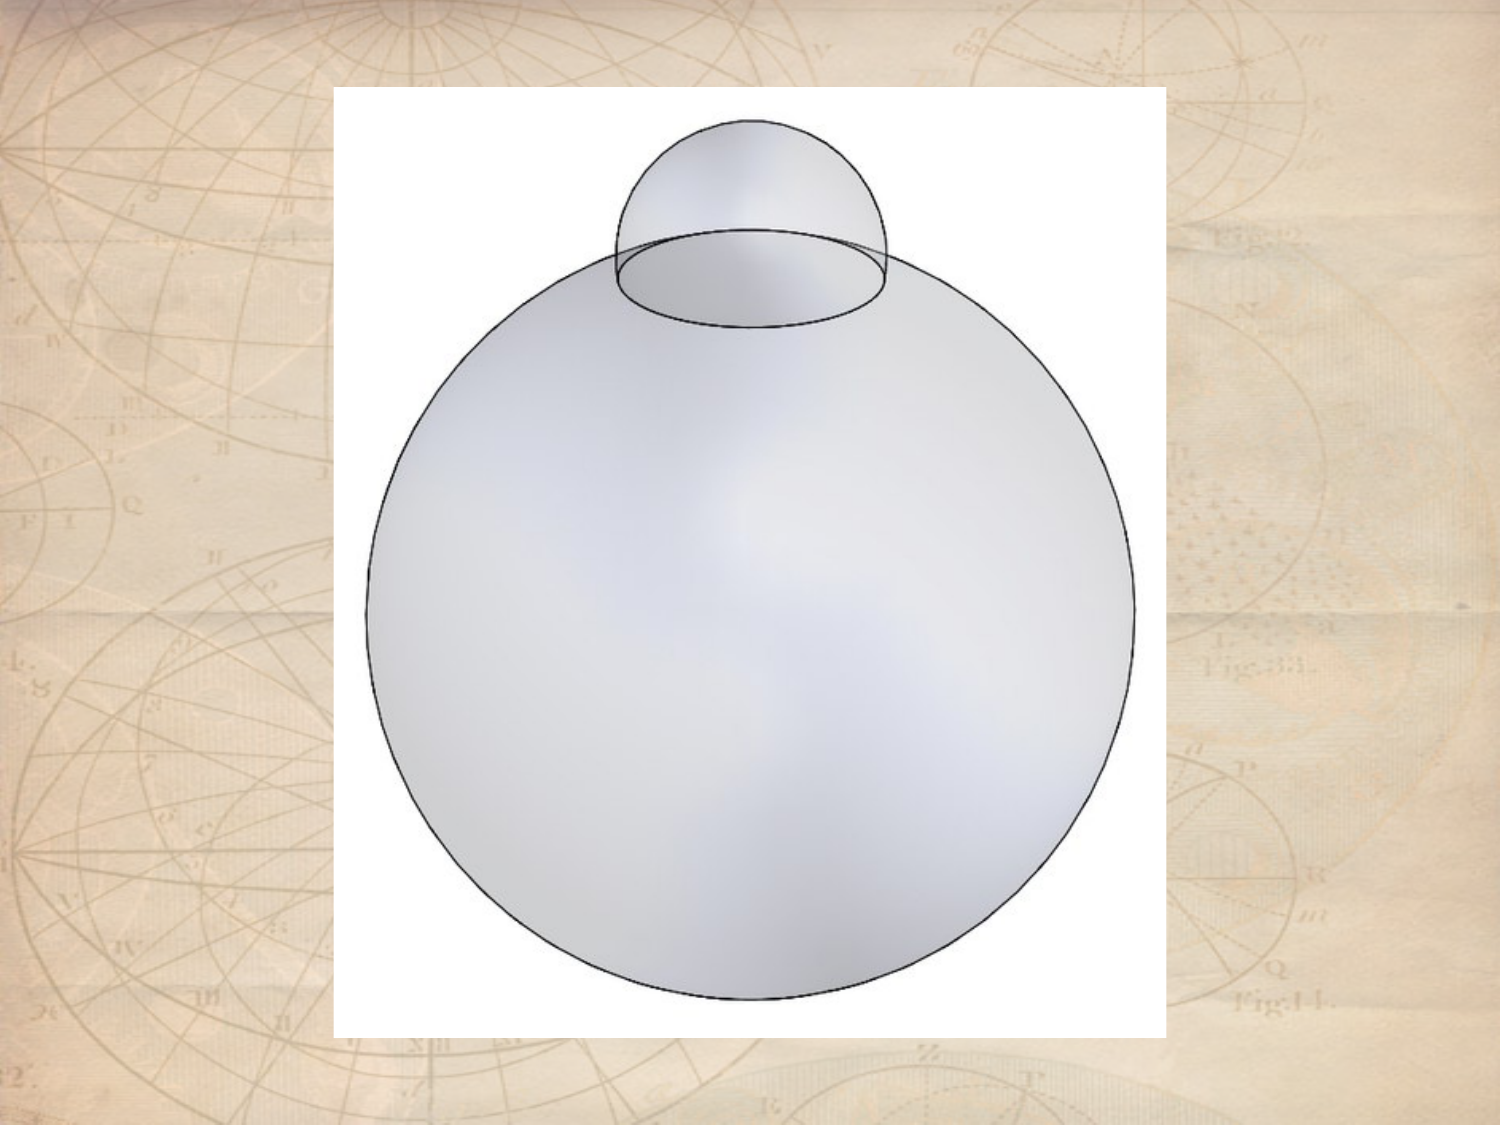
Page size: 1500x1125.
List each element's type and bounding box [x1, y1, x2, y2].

picture [333, 86, 1167, 1038]
